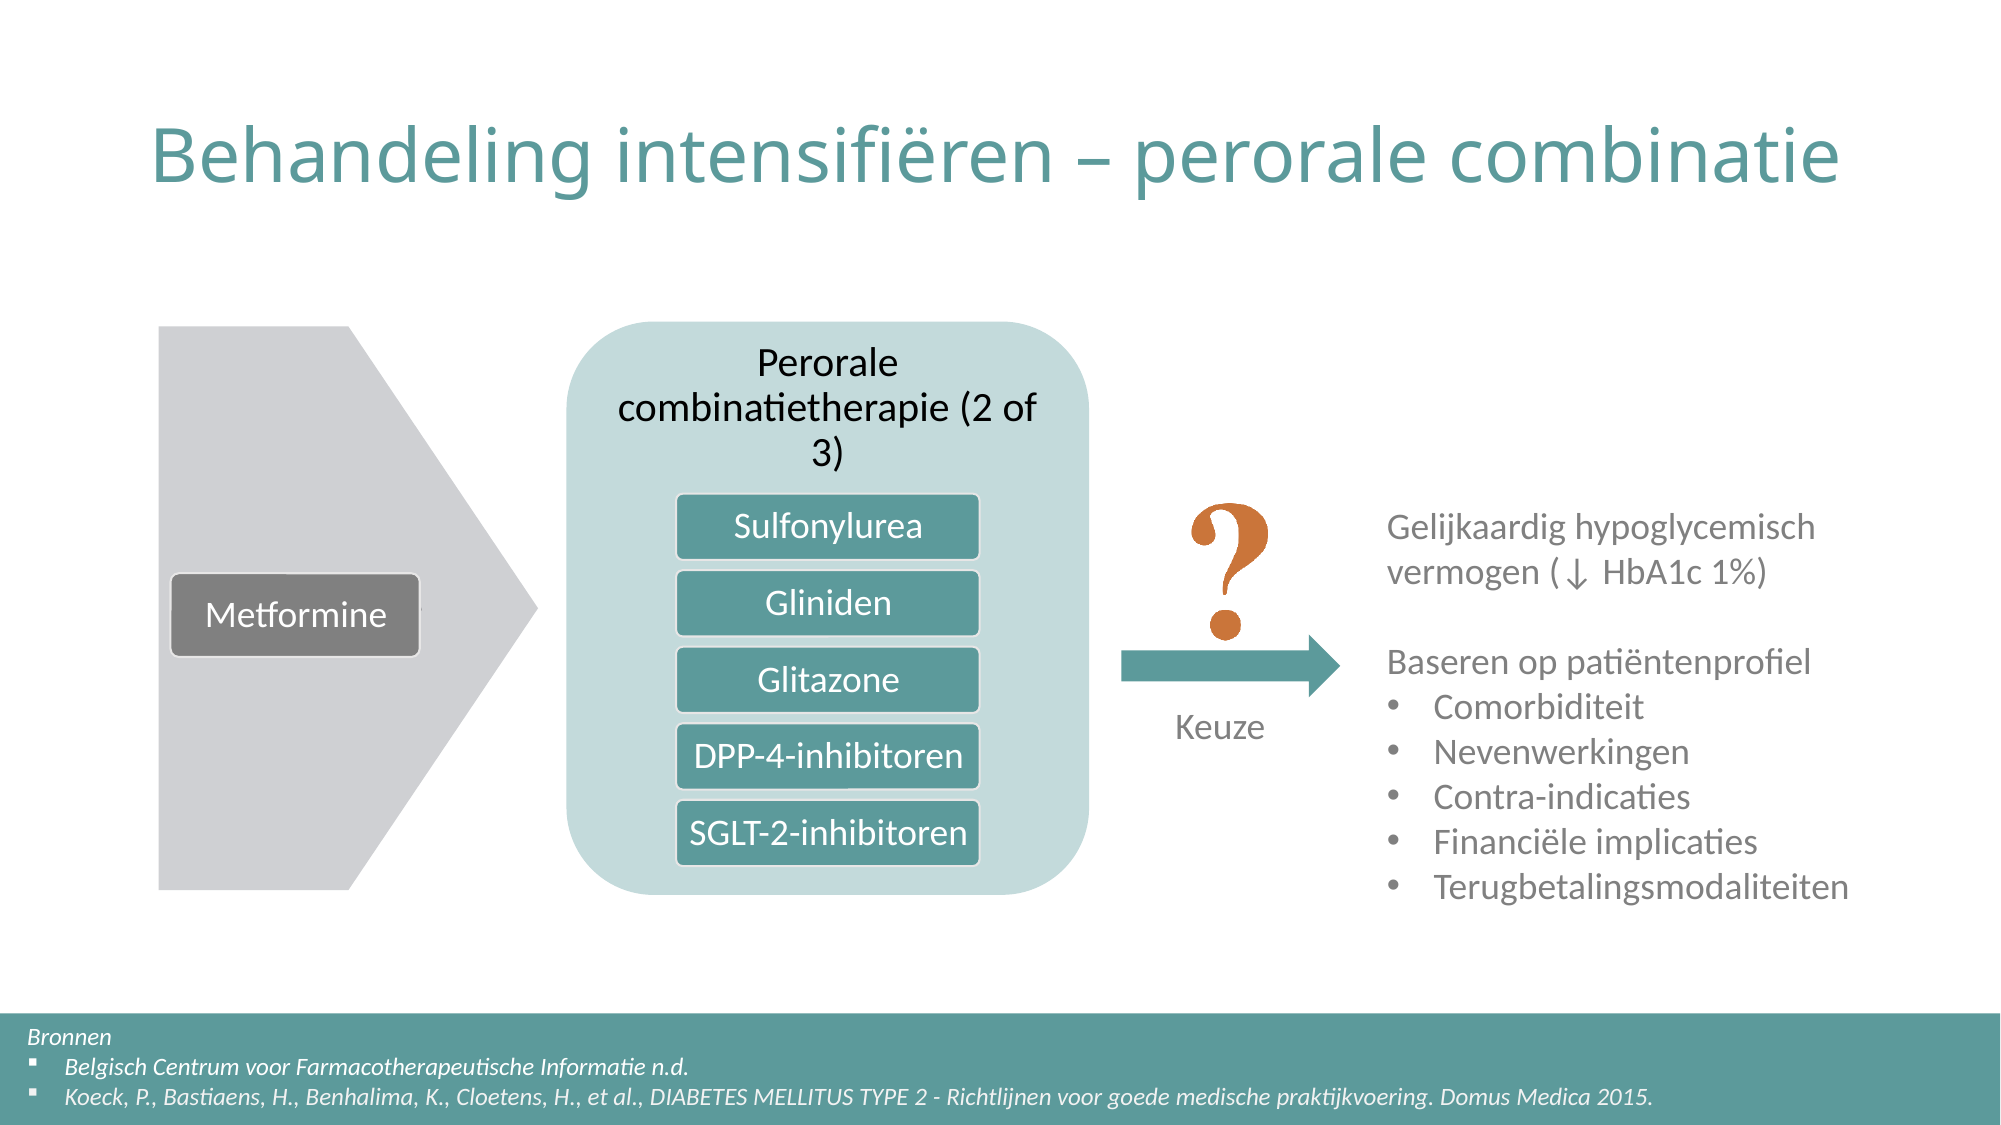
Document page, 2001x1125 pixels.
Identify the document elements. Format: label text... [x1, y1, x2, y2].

picture [1182, 494, 1279, 654]
text_box Behandeling intensifiëren – perorale combinatie [134, 61, 1860, 207]
text_box Keuze [1160, 694, 1301, 755]
text_box Bronnen Belgisch Centrum voor Farmacotherapeutische Informatie n.d. Koeck, P., Bastiaens, H., Benhalima, K., Cloetens, H., et al., DIABETES MELLITUS TYPE 2 - Richtlijnen voor goede medische praktijkvoering. Domus Medica 2015. [12, 1013, 2000, 1118]
text_box Gelijkaardig hypoglycemisch vermogen (↓ HbA1c 1%) Baseren op patiëntenprofiel Comorbiditeit Nevenwerkingen Contra-indicaties Financiële implicaties Terugbetalingsmodaliteiten [1372, 494, 1979, 914]
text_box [158, 321, 1090, 895]
text_box [1121, 634, 1341, 698]
